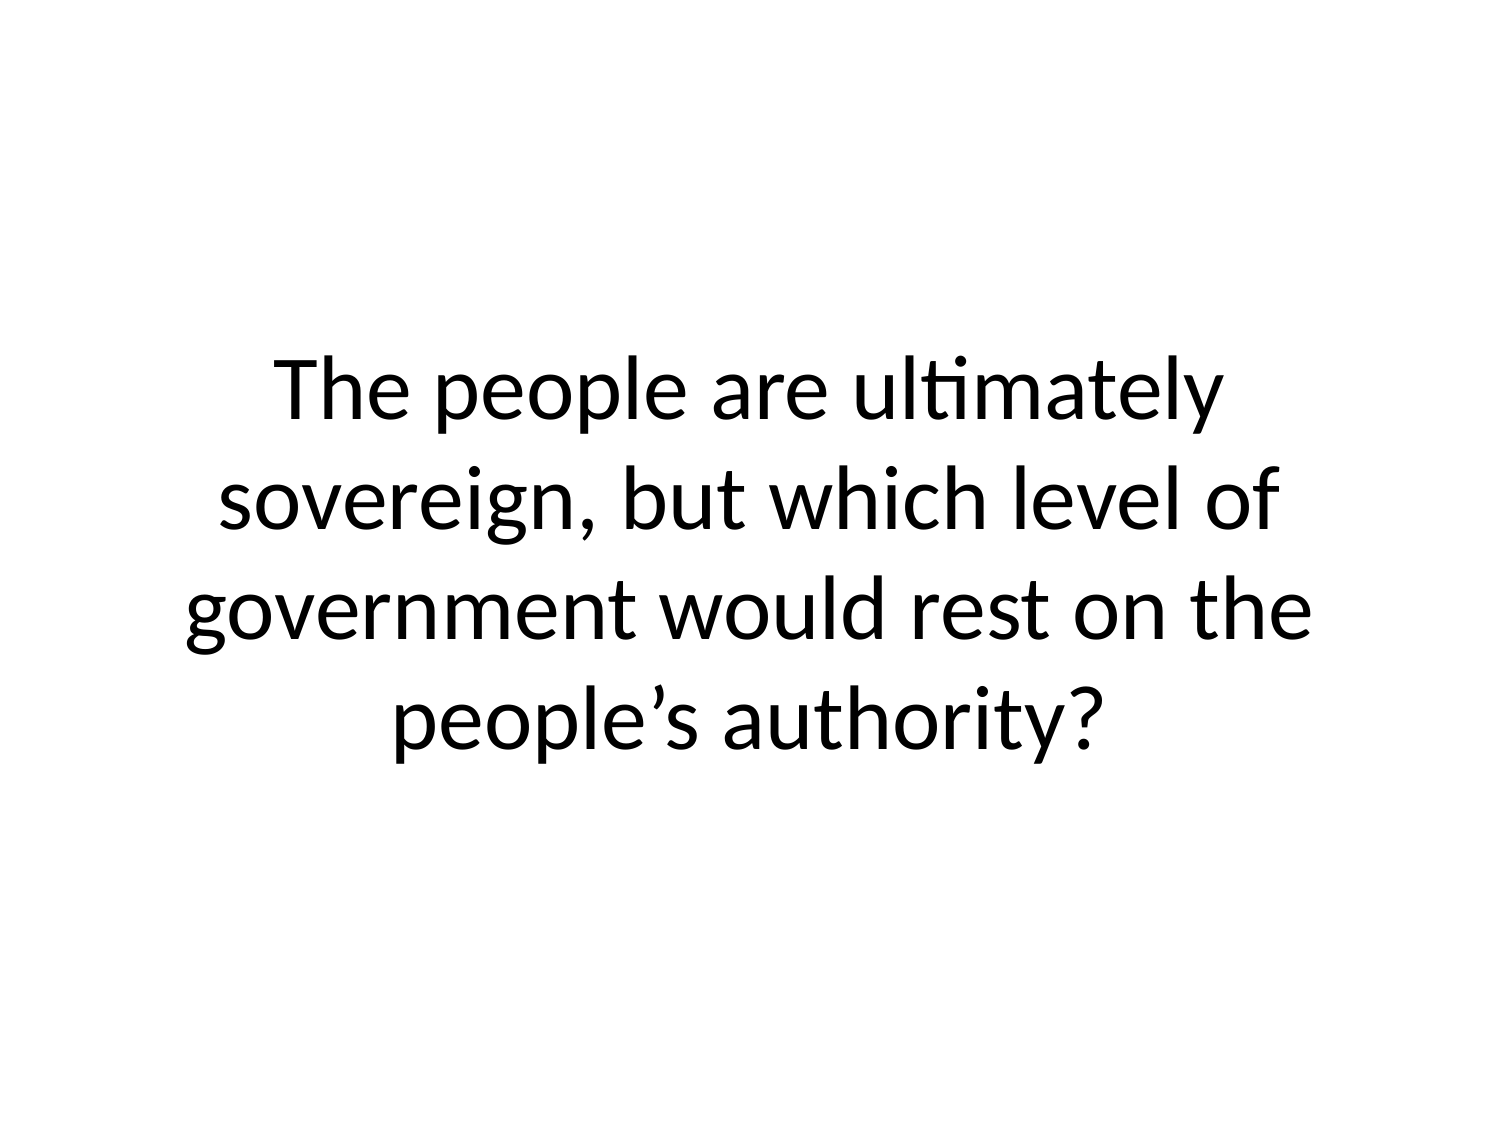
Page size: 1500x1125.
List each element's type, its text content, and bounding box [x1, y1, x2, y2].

title The people are ultimately sovereign, but which level of government would rest on the people’s authority? [74, 44, 1426, 1051]
